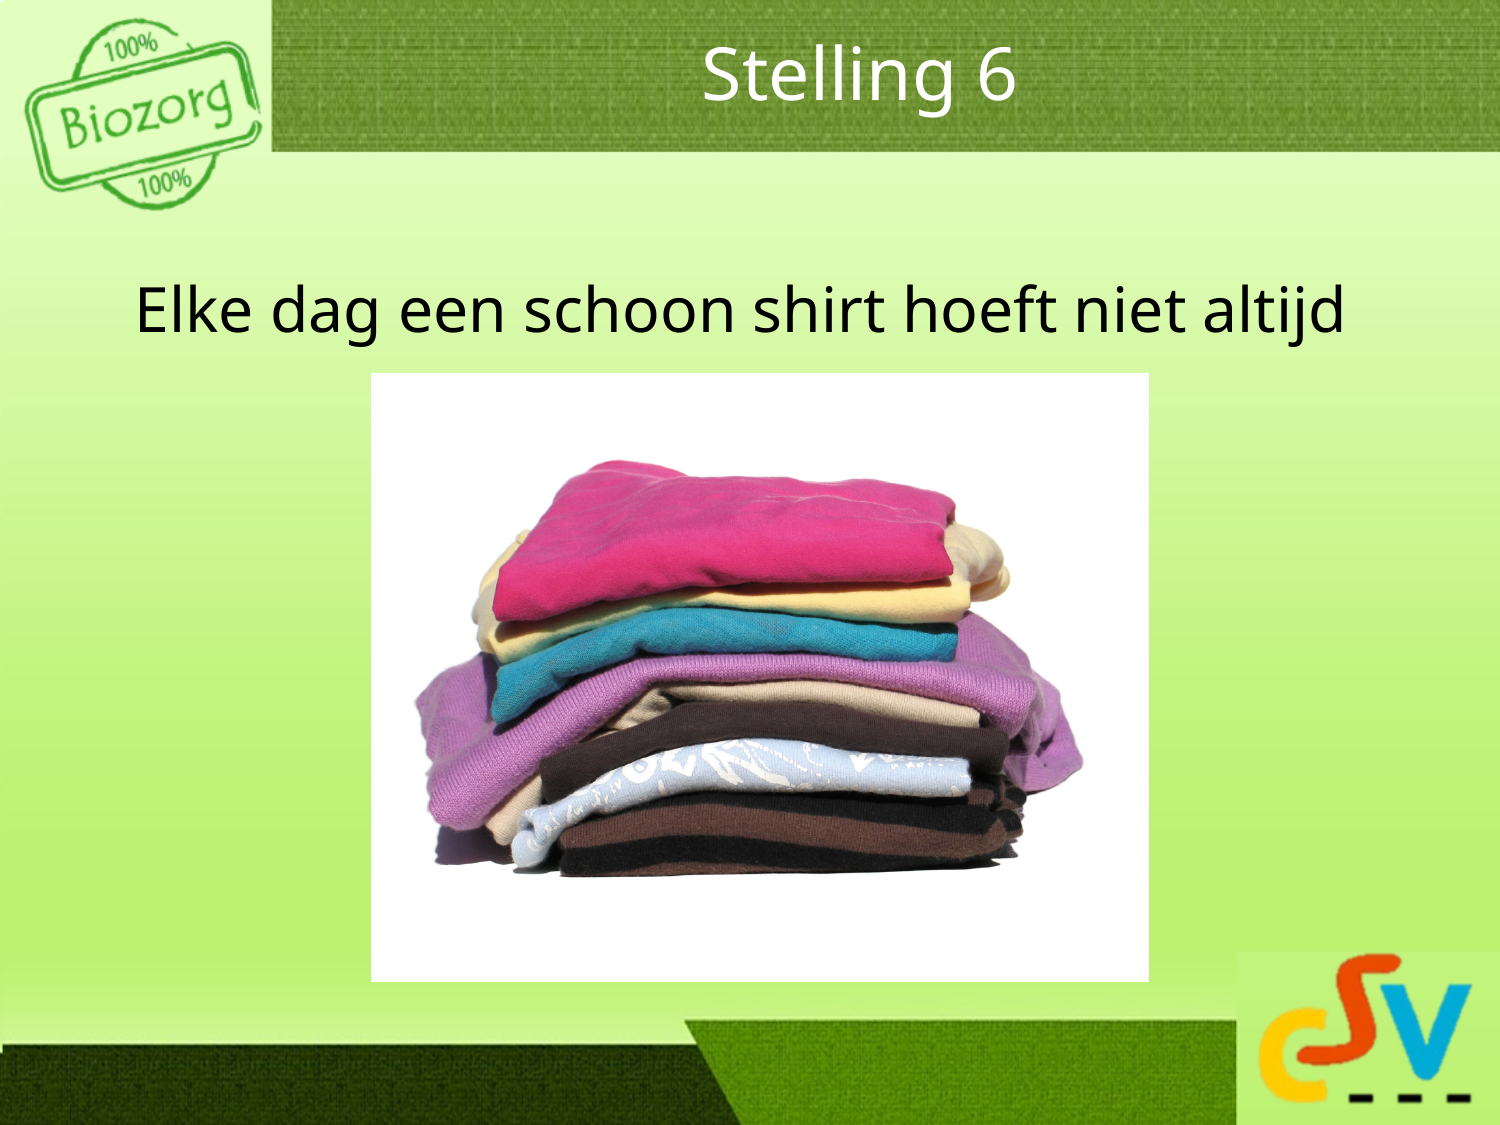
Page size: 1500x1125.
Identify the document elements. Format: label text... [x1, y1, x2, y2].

list Elke dag een schoon shirt hoeft niet altijd [75, 262, 1425, 1005]
title Stelling 6 [194, 19, 1500, 124]
picture [0, 0, 1500, 1125]
